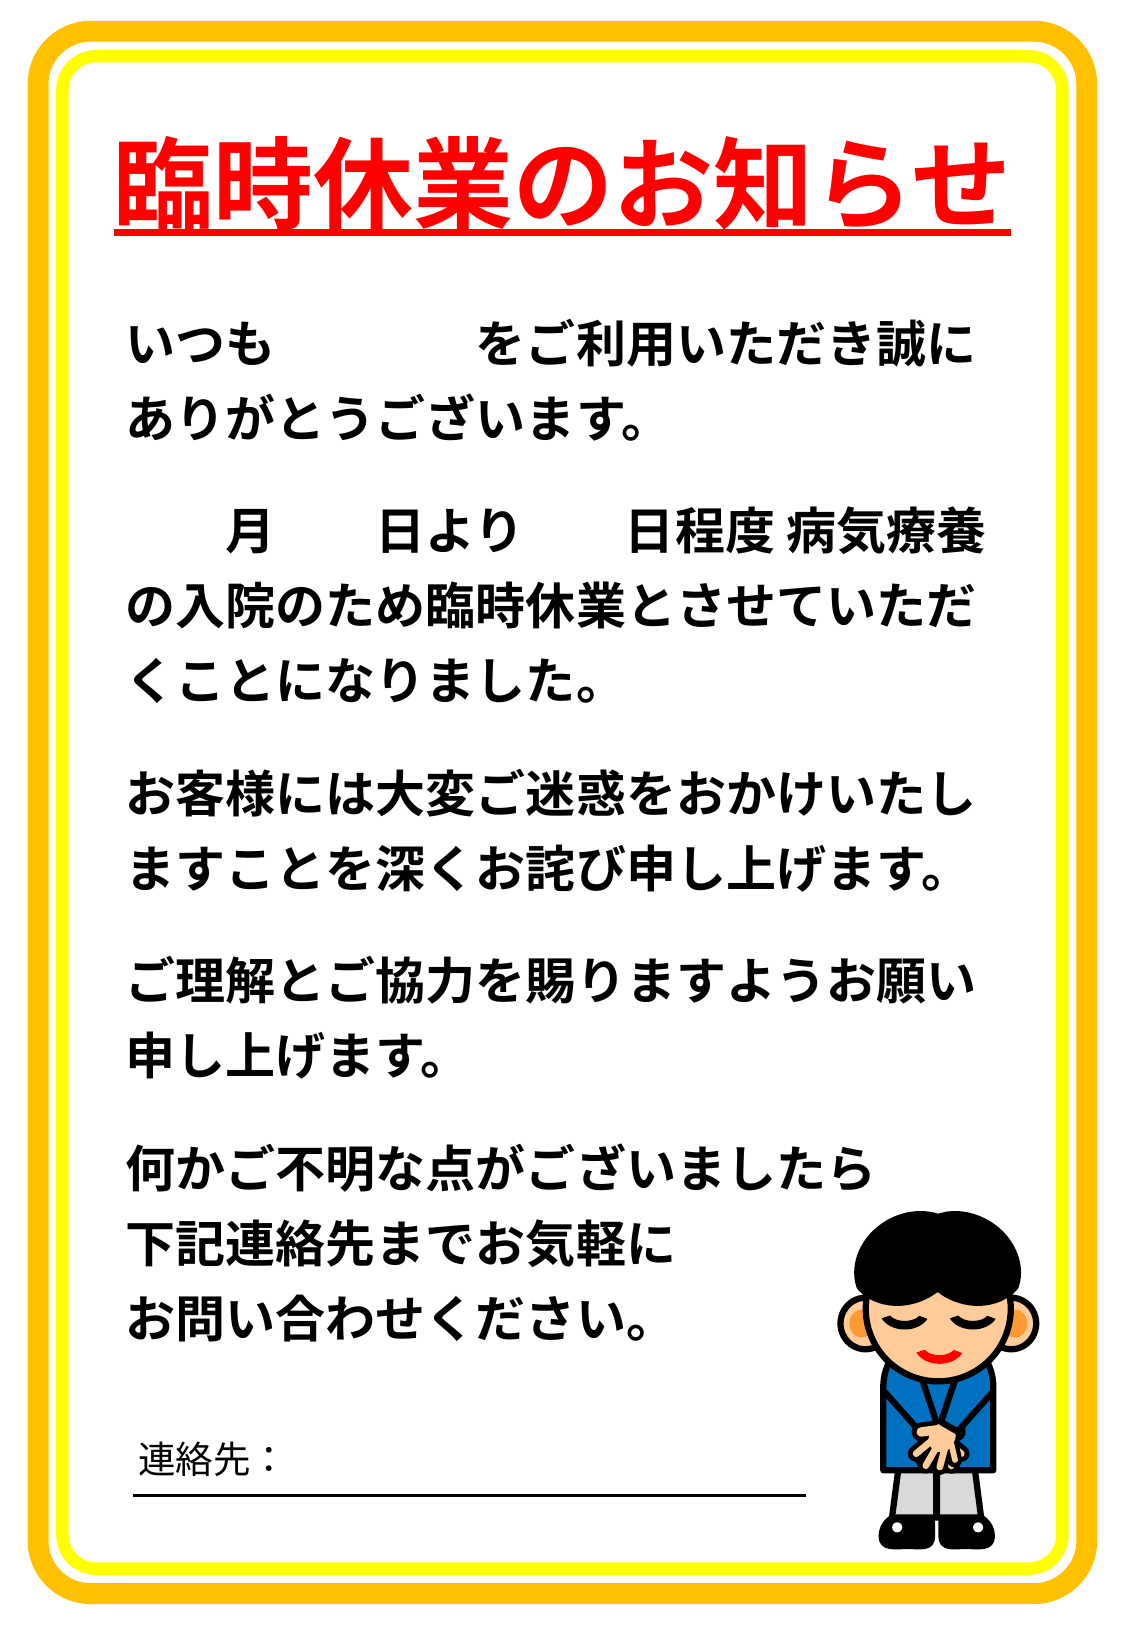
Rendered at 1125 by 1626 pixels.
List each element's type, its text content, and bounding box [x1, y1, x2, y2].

text_box [60, 54, 1065, 113]
text_box [60, 249, 1065, 1571]
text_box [840, 1213, 1037, 1547]
text_box 臨時休業のお知らせ [38, 113, 1087, 249]
text_box いつも をご利用いただき誠にありがとうございます。 月 日より 日程度 病気療養の入院のため臨時休業とさせていただくことになりました。 お客様には大変ご迷惑をおかけいたしますことを深くお詫び申し上げます。 ご理解とご協力を賜りますようお願い申し上げます。 何かご不明な点がございましたら 下記連絡先までお気軽に お問い合わせください。 [111, 290, 1025, 1355]
text_box 連絡先： [123, 1429, 733, 1489]
text_box [35, 29, 1089, 1596]
